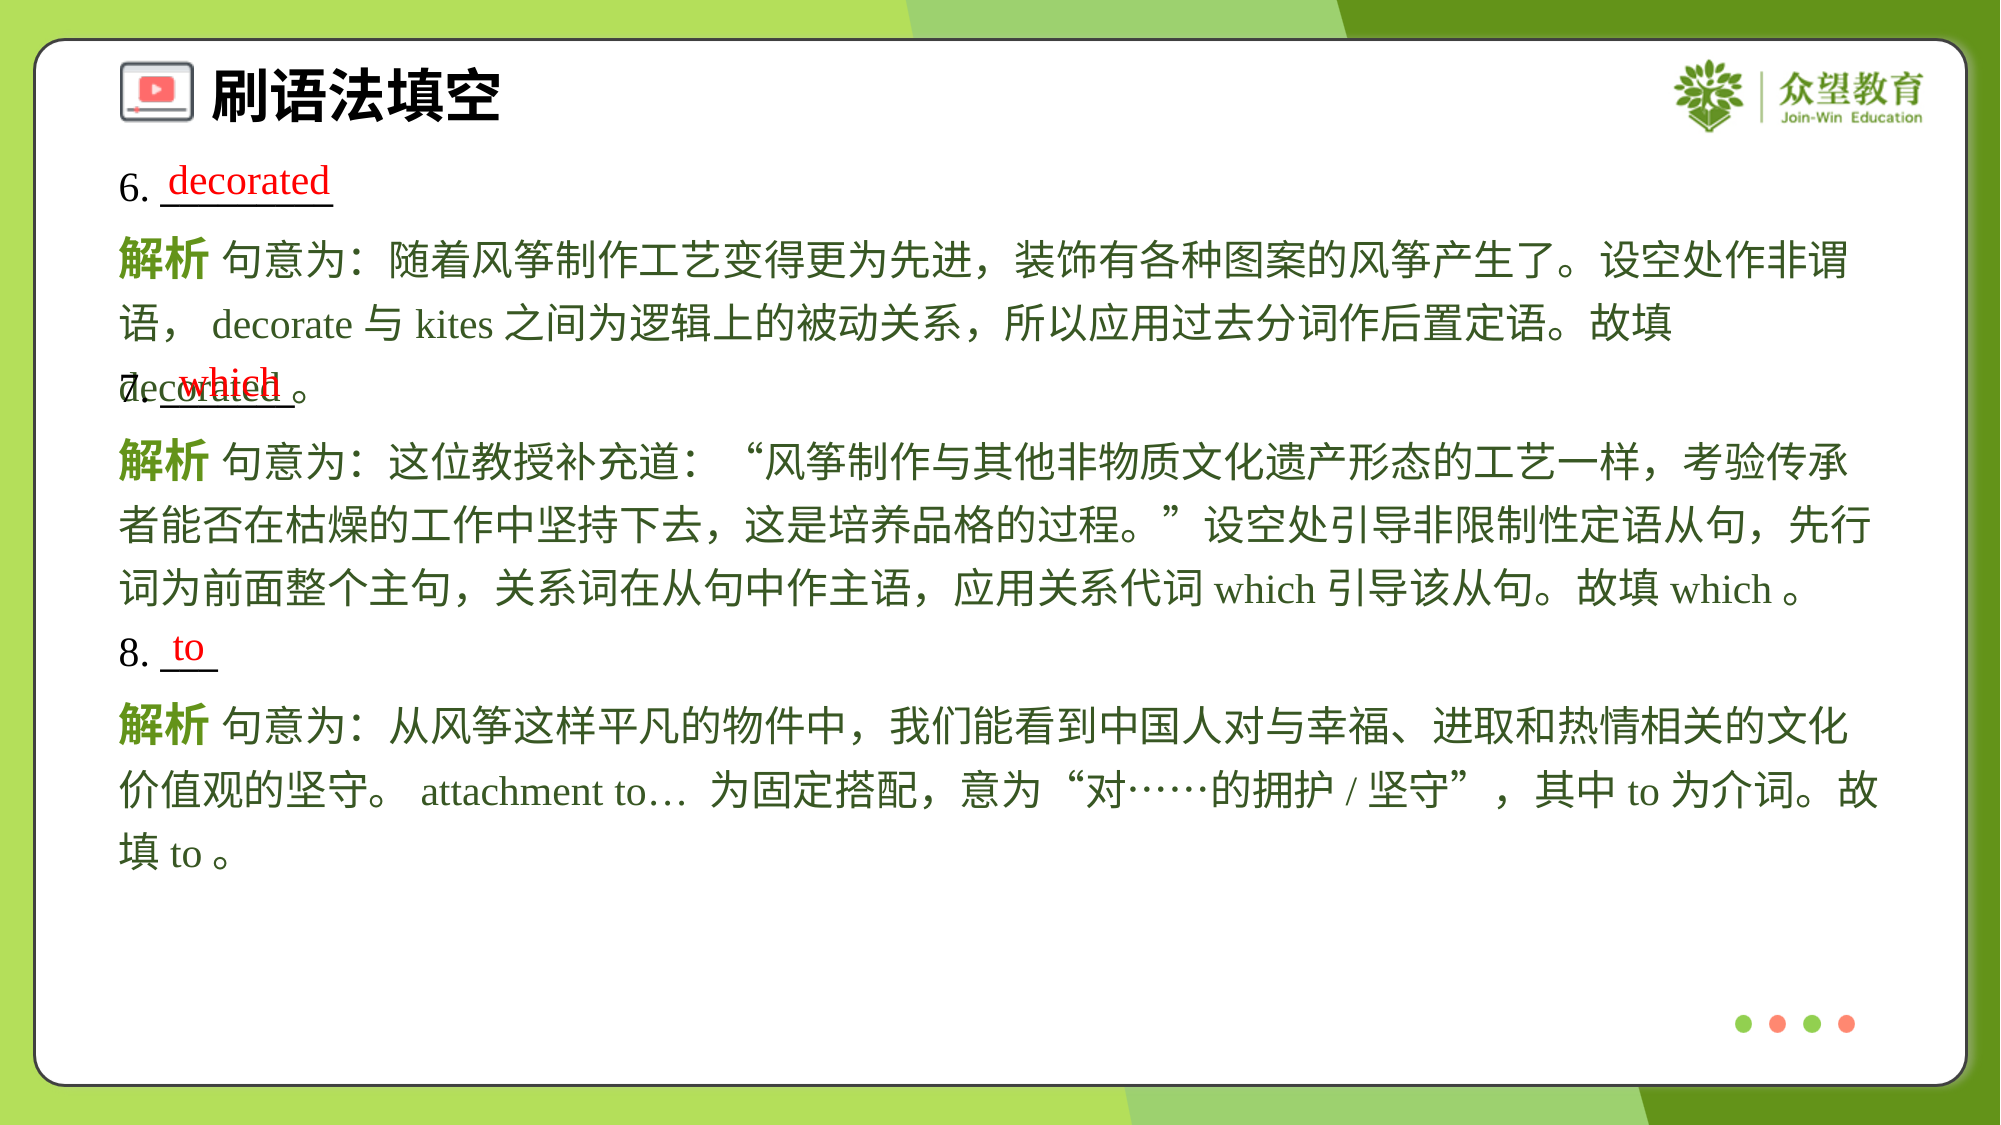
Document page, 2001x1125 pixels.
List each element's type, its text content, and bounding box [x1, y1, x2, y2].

text_box 8. ___ [118, 612, 1883, 670]
text_box 7. _______ [118, 348, 1883, 406]
text_box to [167, 606, 210, 665]
text_box decorated [163, 140, 335, 199]
text_box which [174, 342, 286, 400]
text_box 解析 句意为：随着风筝制作工艺变得更为先进，装饰有各种图案的风筝产生了。设空处作非谓语，decorate与kites之间为逻辑上的被动关系，所以应用过去分词作后置定语。故填decorated。 [118, 215, 1883, 343]
text_box 解析 句意为：这位教授补充道：“风筝制作与其他非物质文化遗产形态的工艺一样，考验传承者能否在枯燥的工作中坚持下去，这是培养品格的过程。”设空处引导非限制性定语从句，先行词为前面整个主句，关系词在从句中作主语，应用关系代词which引导该从句。故填which。 [118, 417, 1883, 607]
picture [0, 0, 2000, 1125]
text_box 6. _________ [118, 146, 1883, 204]
text_box 解析 句意为：从风筝这样平凡的物件中，我们能看到中国人对与幸福、进取和热情相关的文化价值观的坚守。attachment to… 为固定搭配，意为“对……的拥护/坚守”，其中to为介词。故填to。 [118, 682, 1883, 809]
